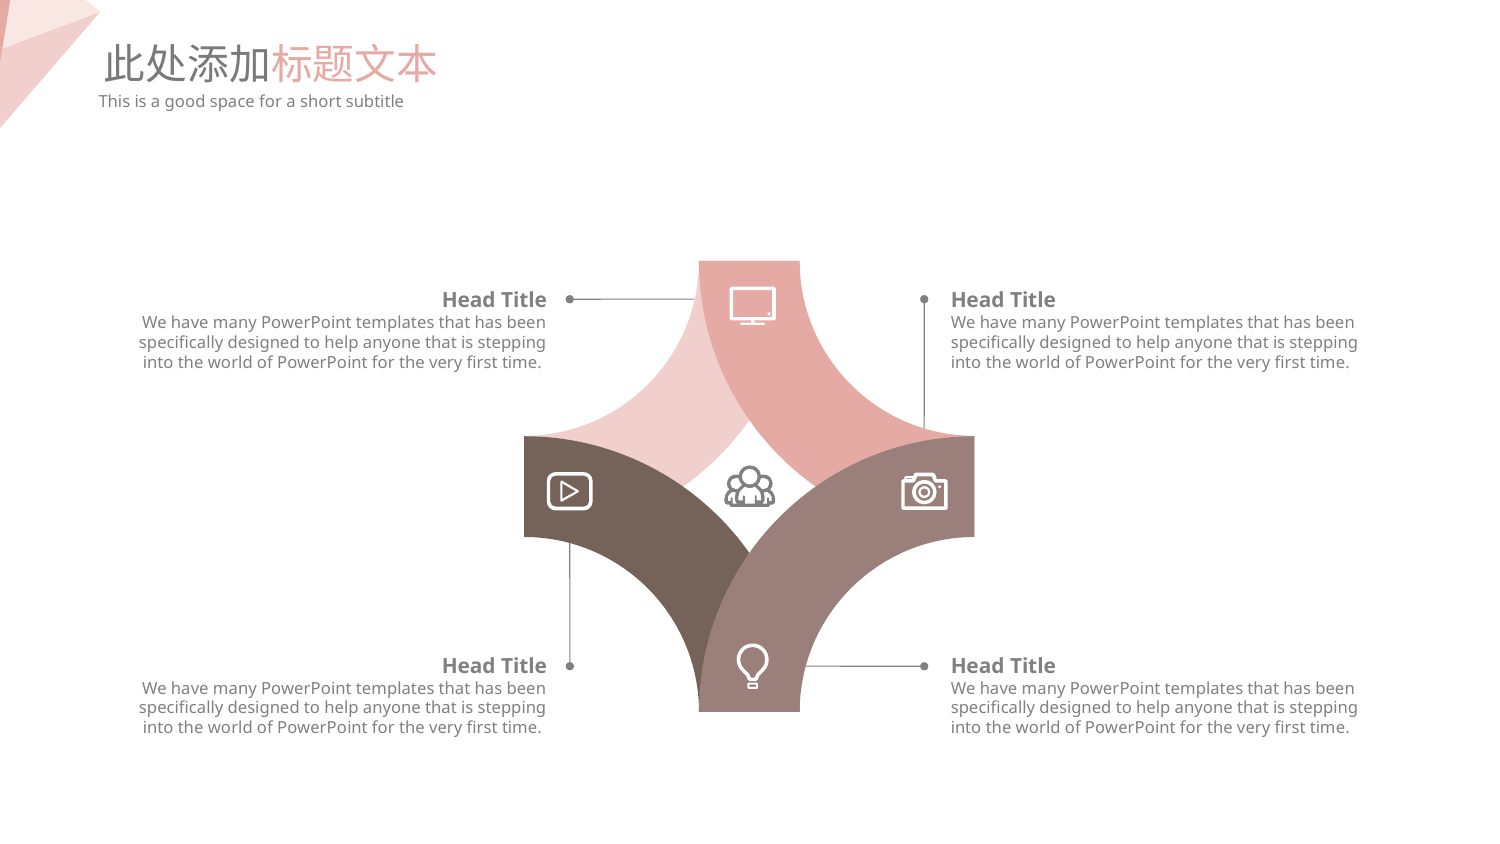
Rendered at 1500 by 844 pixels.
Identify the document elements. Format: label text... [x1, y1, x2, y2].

text_box [747, 682, 758, 689]
text_box 此处添加标题文本 [104, 30, 454, 95]
text_box [546, 472, 593, 511]
text_box Head Title We have many PowerPoint templates that has been specifically designed to help anyone that is stepping into the world of PowerPoint for the very first time. [950, 652, 1365, 738]
text_box [565, 543, 574, 671]
text_box [901, 472, 948, 510]
text_box [920, 295, 929, 429]
text_box [729, 286, 776, 325]
text_box [524, 436, 749, 708]
text_box Head Title We have many PowerPoint templates that has been specifically designed to help anyone that is stepping into the world of PowerPoint for the very first time. [950, 286, 1365, 372]
text_box [805, 662, 929, 671]
text_box [698, 436, 975, 712]
text_box [736, 643, 769, 681]
text_box [698, 260, 975, 487]
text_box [0, 0, 101, 131]
text_box This is a good space for a short subtitle [104, 83, 420, 119]
text_box [524, 265, 749, 486]
text_box [565, 295, 695, 304]
text_box [724, 465, 776, 507]
text_box Head Title We have many PowerPoint templates that has been specifically designed to help anyone that is stepping into the world of PowerPoint for the very first time. [135, 286, 547, 372]
text_box Head Title We have many PowerPoint templates that has been specifically designed to help anyone that is stepping into the world of PowerPoint for the very first time. [135, 652, 547, 738]
